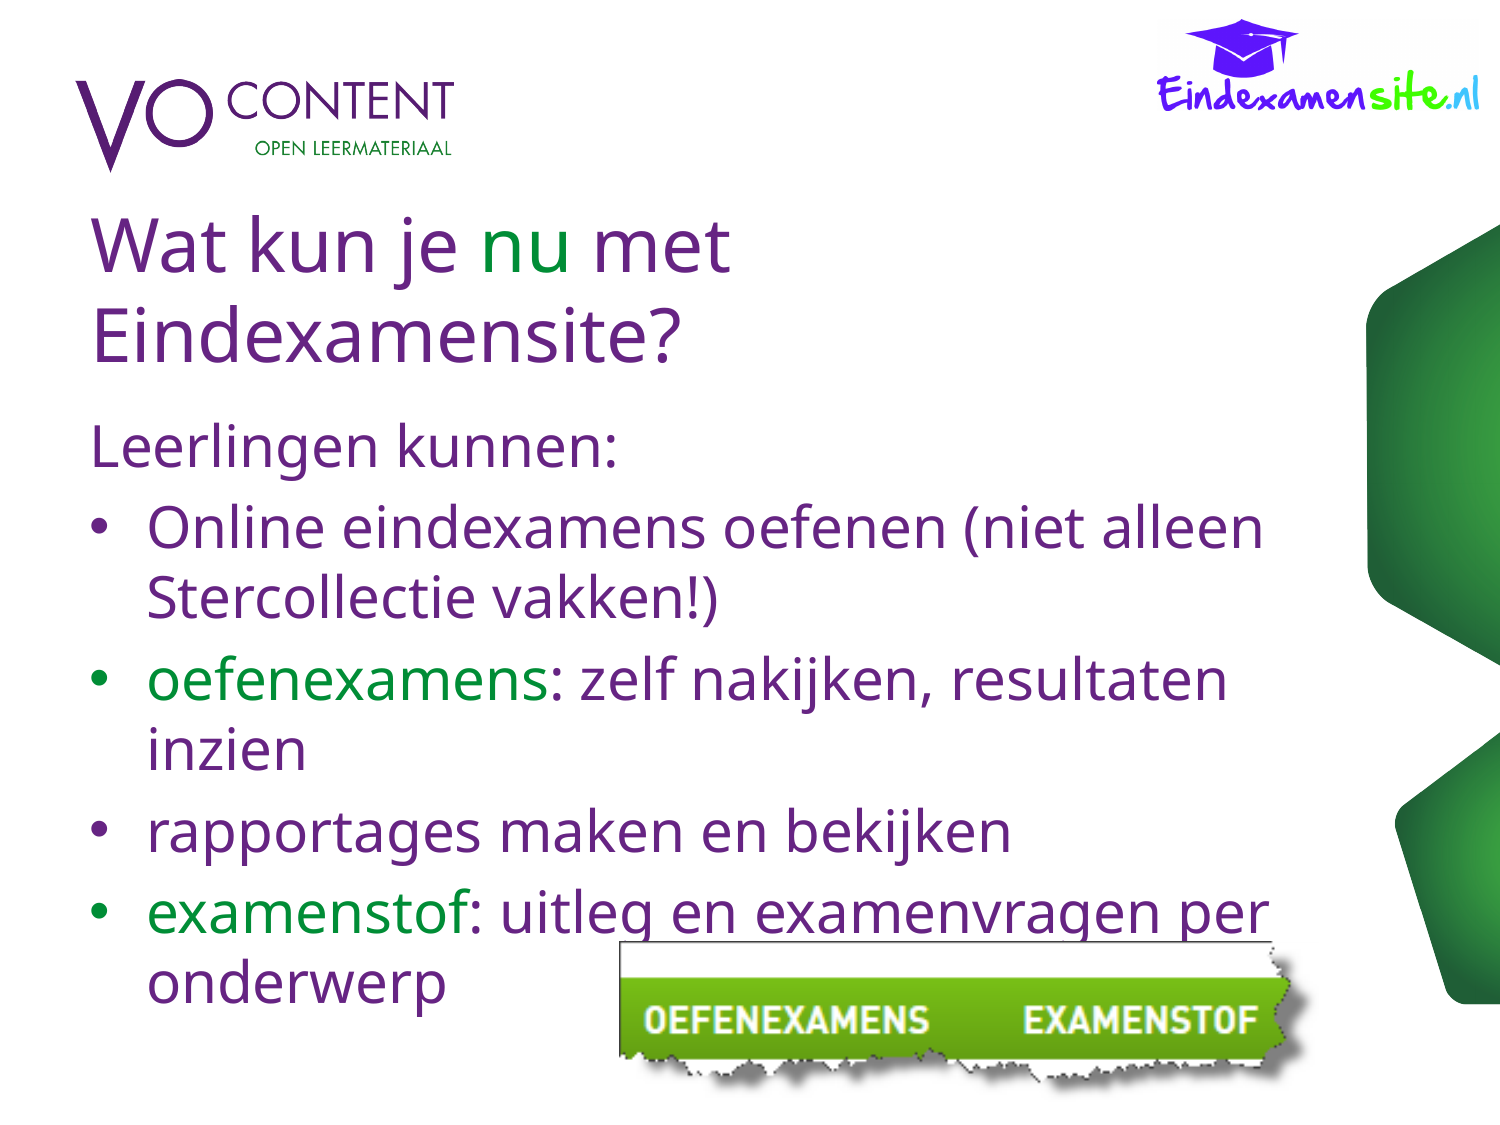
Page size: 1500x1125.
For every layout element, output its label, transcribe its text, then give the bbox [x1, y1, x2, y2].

title Wat kun je nu met Eindexamensite? [75, 177, 1319, 399]
picture [1157, 19, 1480, 111]
picture [619, 941, 1319, 1102]
list Leerlingen kunnen: Online eindexamens oefenen (niet alleen Stercollectie vakken!) oefenexamens: zelf nakijken, resultaten inzien rapportages maken en bekijken examenstof: uitleg en examenvragen per onderwerp [75, 401, 1386, 905]
picture [75, 79, 454, 173]
picture [1366, 222, 1500, 1005]
